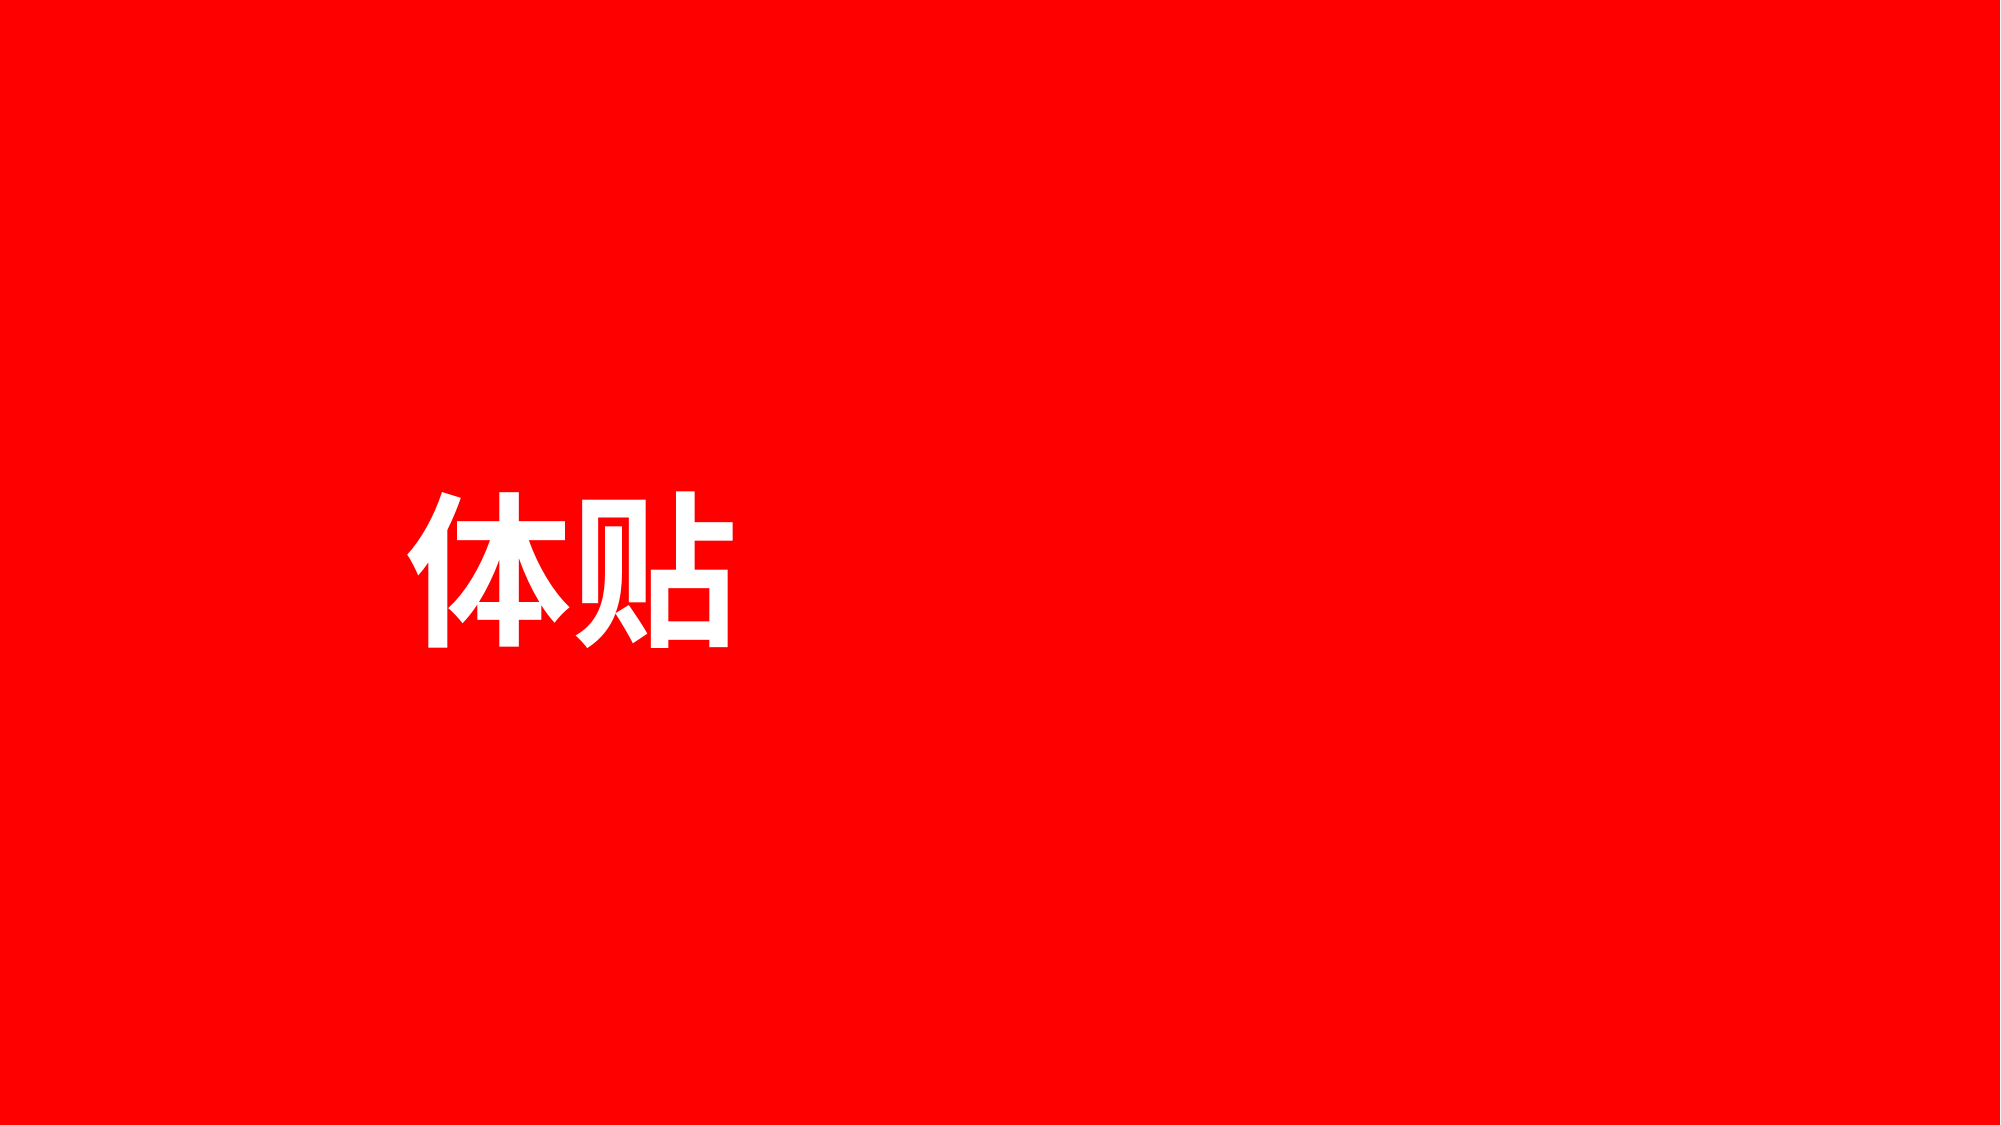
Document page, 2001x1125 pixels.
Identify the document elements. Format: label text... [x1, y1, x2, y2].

text_box 体贴 [390, 459, 1308, 675]
